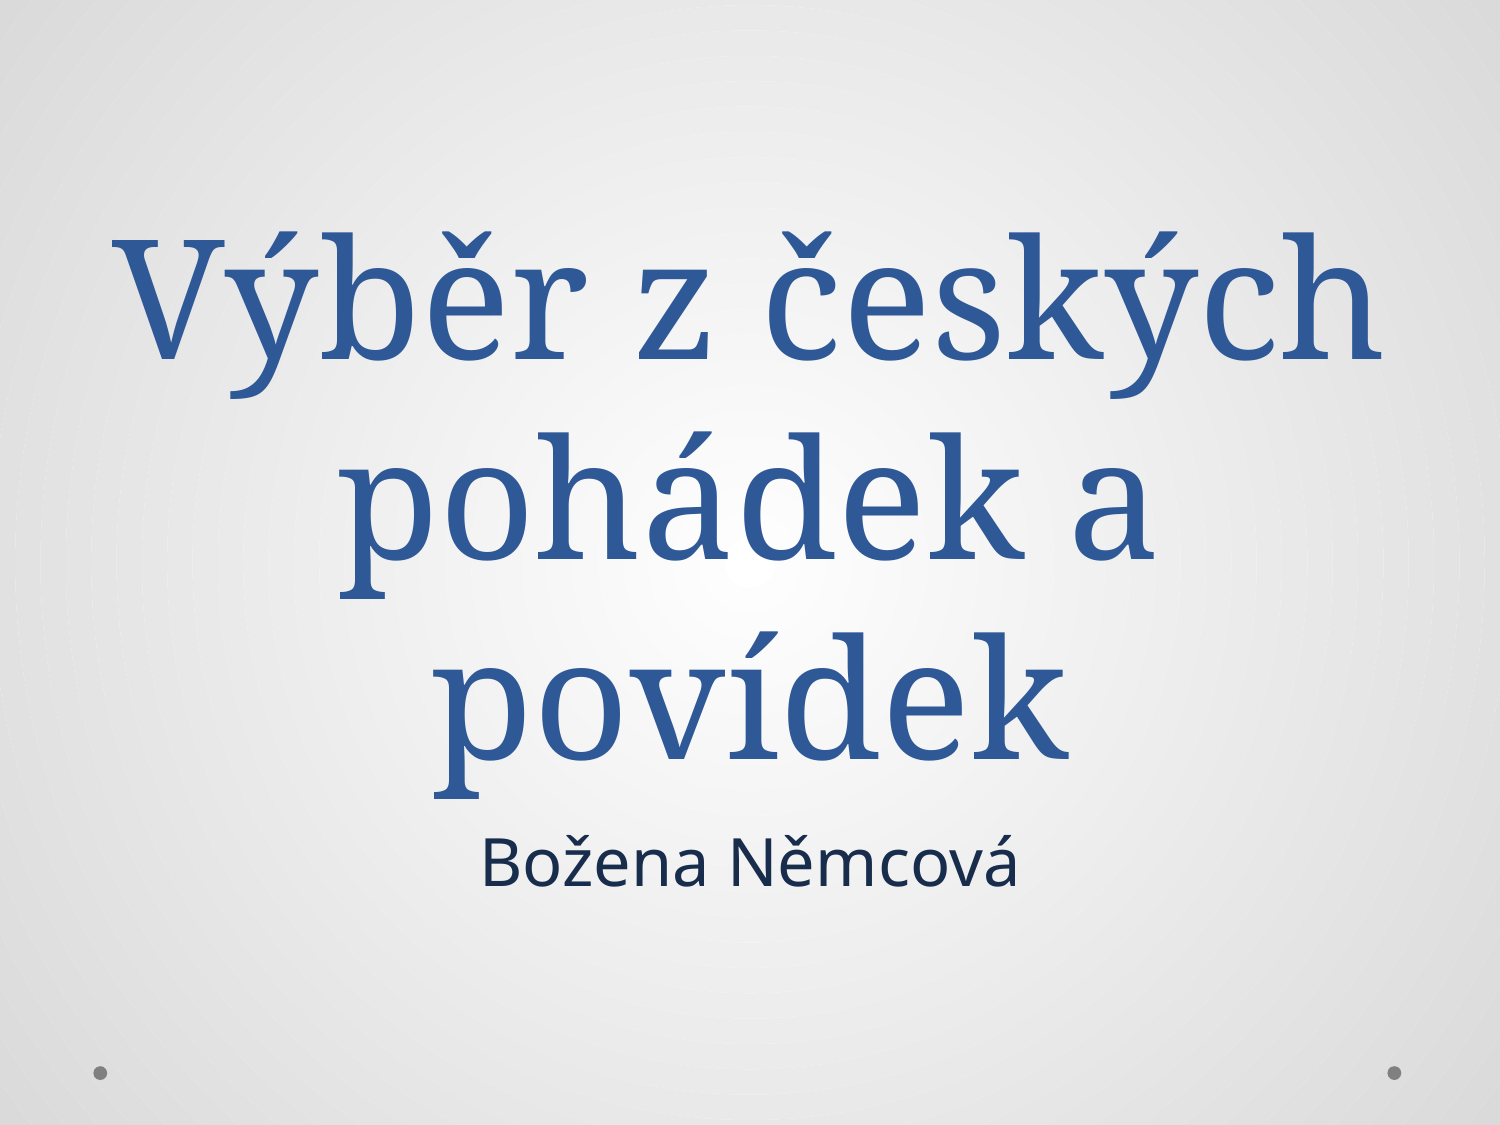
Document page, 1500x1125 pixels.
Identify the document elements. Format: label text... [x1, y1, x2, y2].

title Výběr z českých pohádek a povídek [76, 99, 1424, 800]
subtitle Božena Němcová [225, 812, 1275, 1013]
